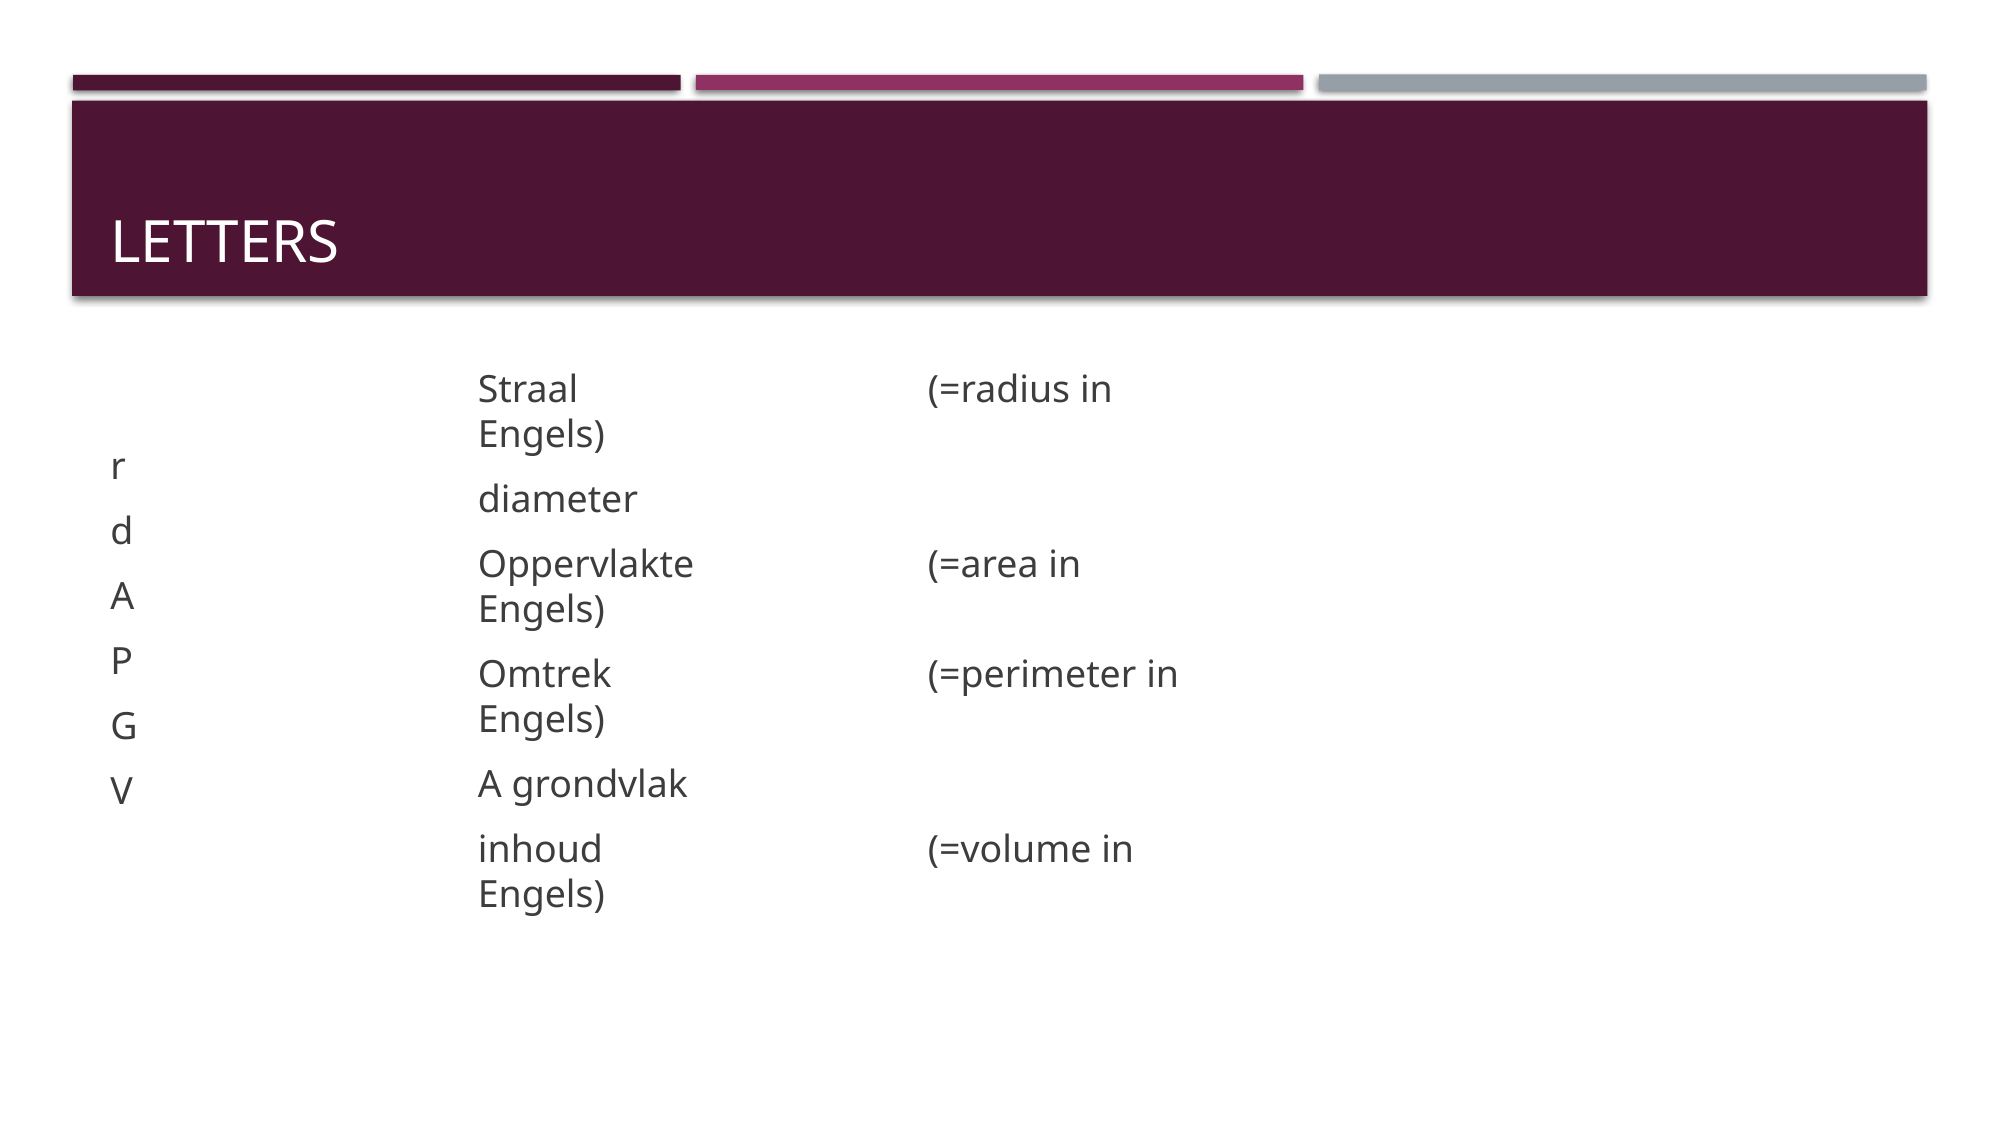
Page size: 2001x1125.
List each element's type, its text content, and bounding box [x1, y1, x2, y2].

text_box Straal (=radius in Engels) diameter Oppervlakte (=area in Engels) Omtrek (=perimeter in Engels) A grondvlak inhoud (=volume in Engels) [462, 357, 1213, 962]
list r d A P G V [95, 357, 462, 962]
title Letters [95, 115, 1905, 282]
